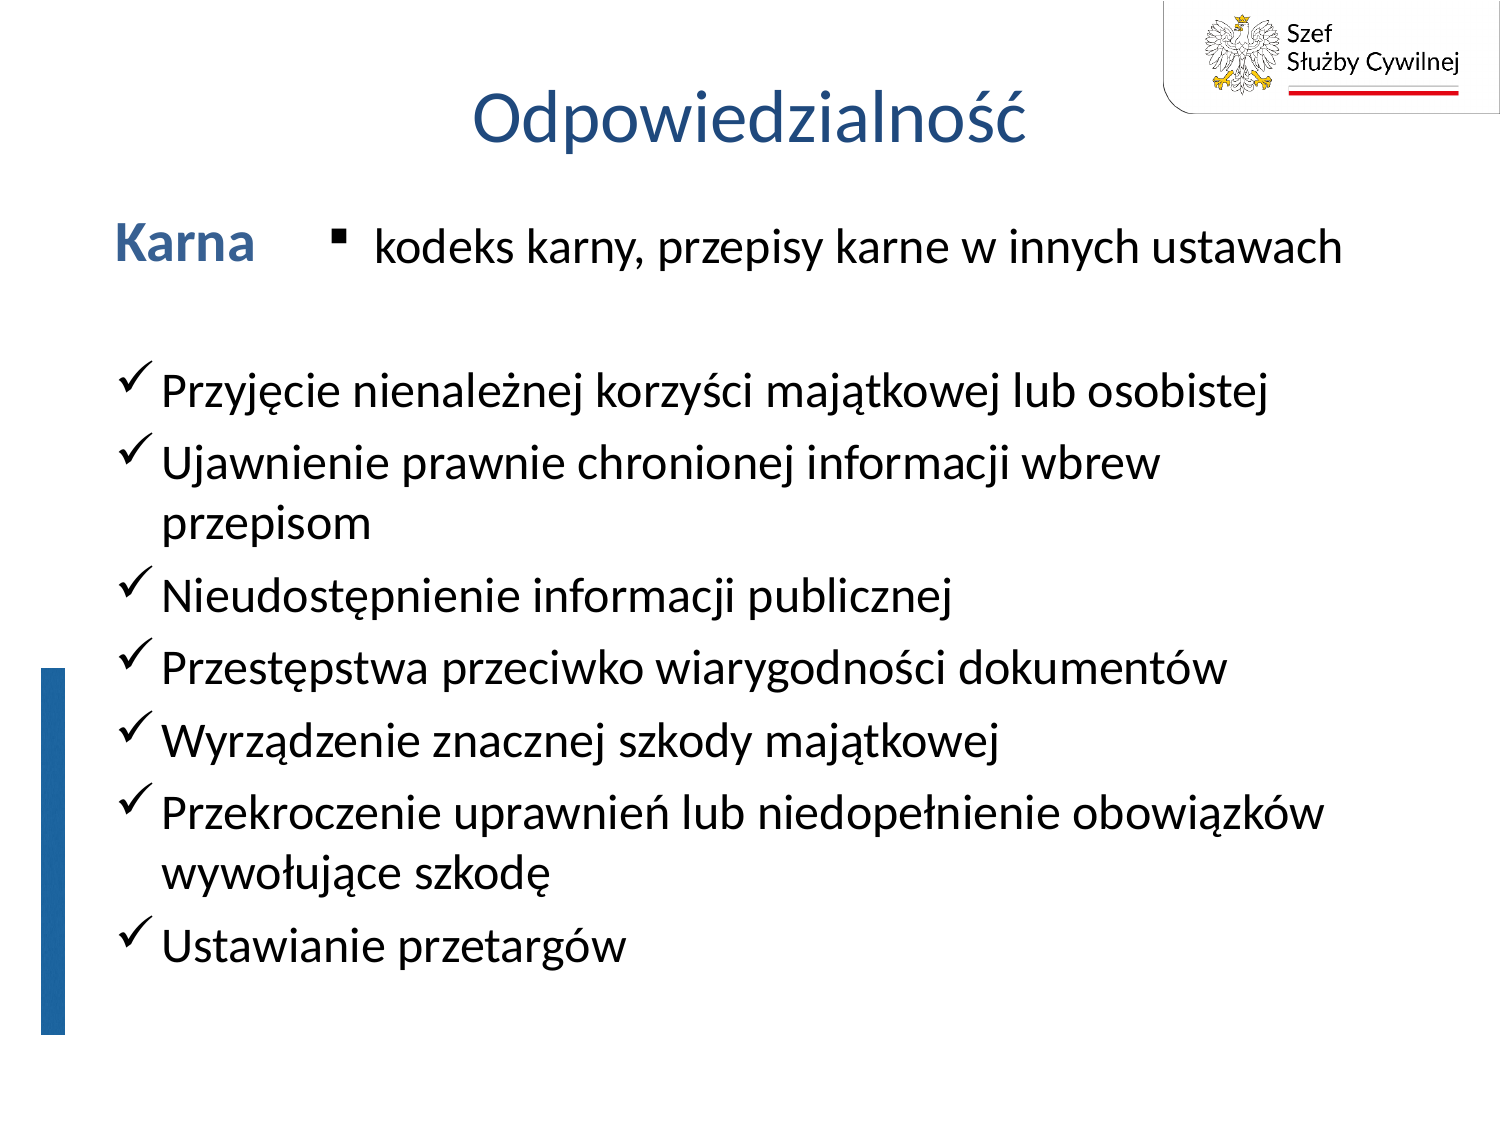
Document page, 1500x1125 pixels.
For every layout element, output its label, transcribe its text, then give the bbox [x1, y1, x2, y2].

text_box Przyjęcie nienależnej korzyści majątkowej lub osobistej Ujawnienie prawnie chronionej informacji wbrew przepisom Nieudostępnienie informacji publicznej Przestępstwa przeciwko wiarygodności dokumentów Wyrządzenie znacznej szkody majątkowej Przekroczenie uprawnień lub niedopełnienie obowiązków wywołujące szkodę Ustawianie przetargów [100, 349, 1376, 980]
text_box kodeks karny, przepisy karne w innych ustawach [514, 205, 1400, 281]
title Odpowiedzialność [100, 60, 1400, 185]
text_box Karna [100, 195, 514, 292]
picture [41, 668, 65, 1035]
picture [1163, 0, 1500, 114]
